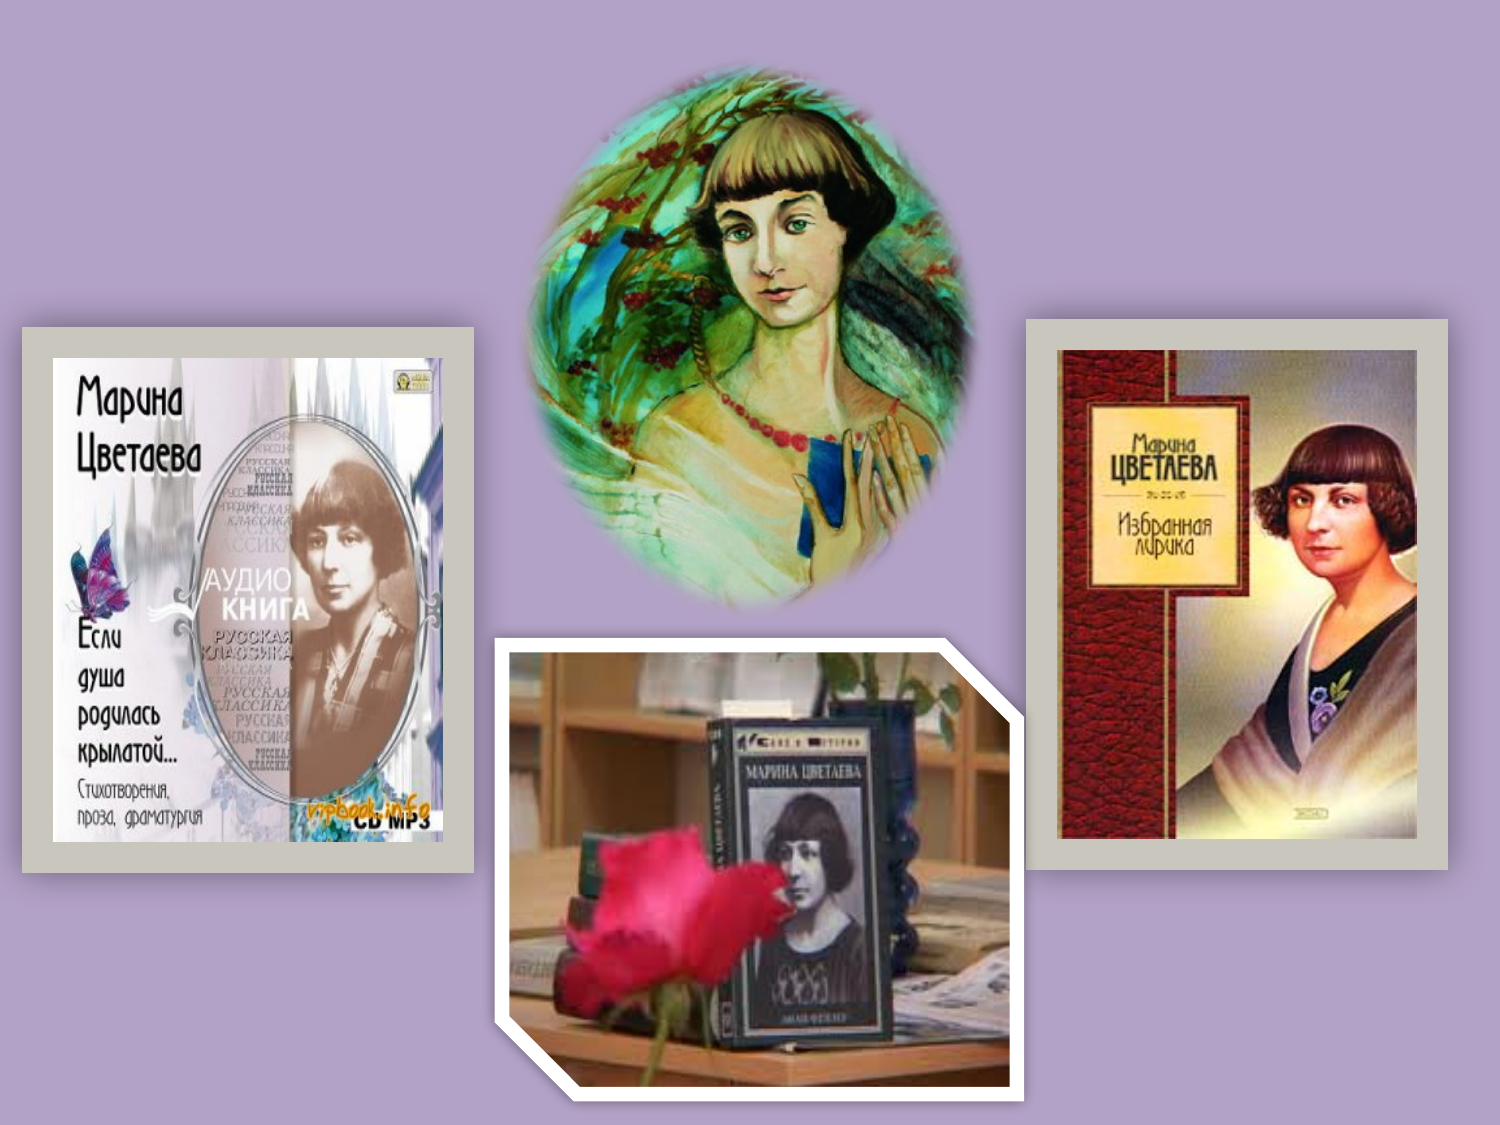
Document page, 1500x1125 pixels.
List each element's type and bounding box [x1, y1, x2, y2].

list [513, 54, 987, 622]
picture [52, 357, 444, 843]
picture [1056, 349, 1418, 840]
picture [501, 644, 1018, 1095]
